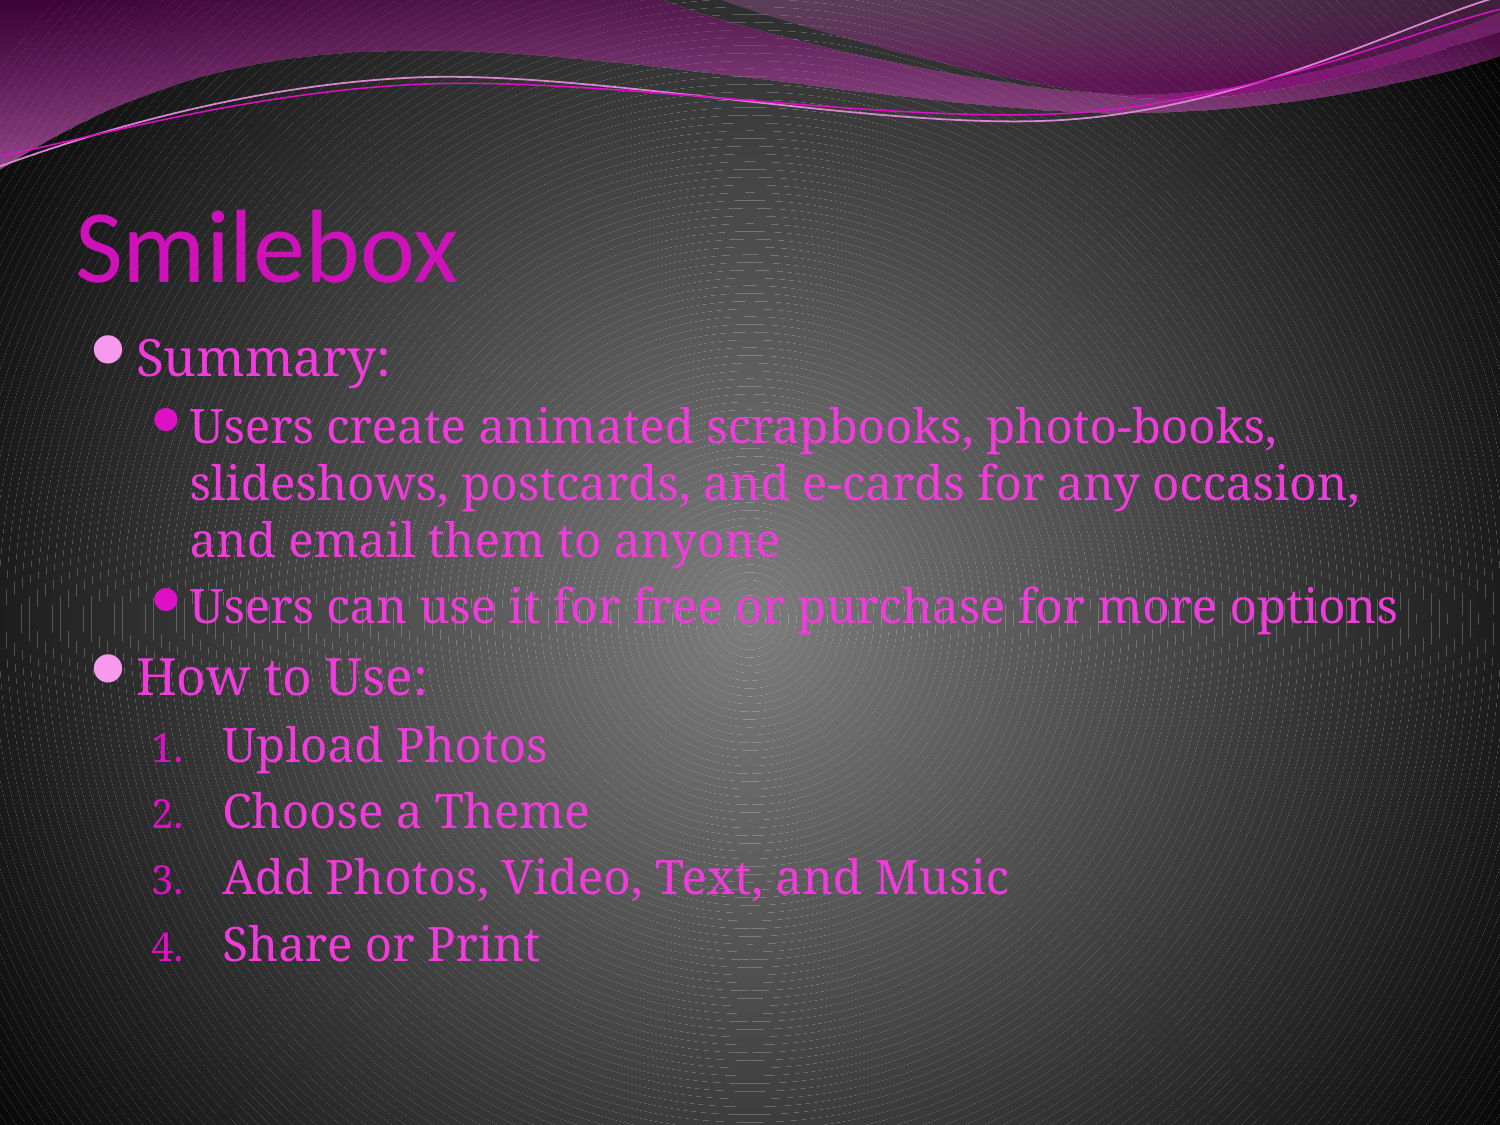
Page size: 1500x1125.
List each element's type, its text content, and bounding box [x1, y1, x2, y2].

list Summary: Users create animated scrapbooks, photo-books, slideshows, postcards, and e-cards for any occasion, and email them to anyone Users can use it for free or purchase for more options How to Use: Upload Photos Choose a Theme Add Photos, Video, Text, and Music Share or Print [75, 317, 1425, 1038]
title Smilebox [75, 115, 1425, 303]
